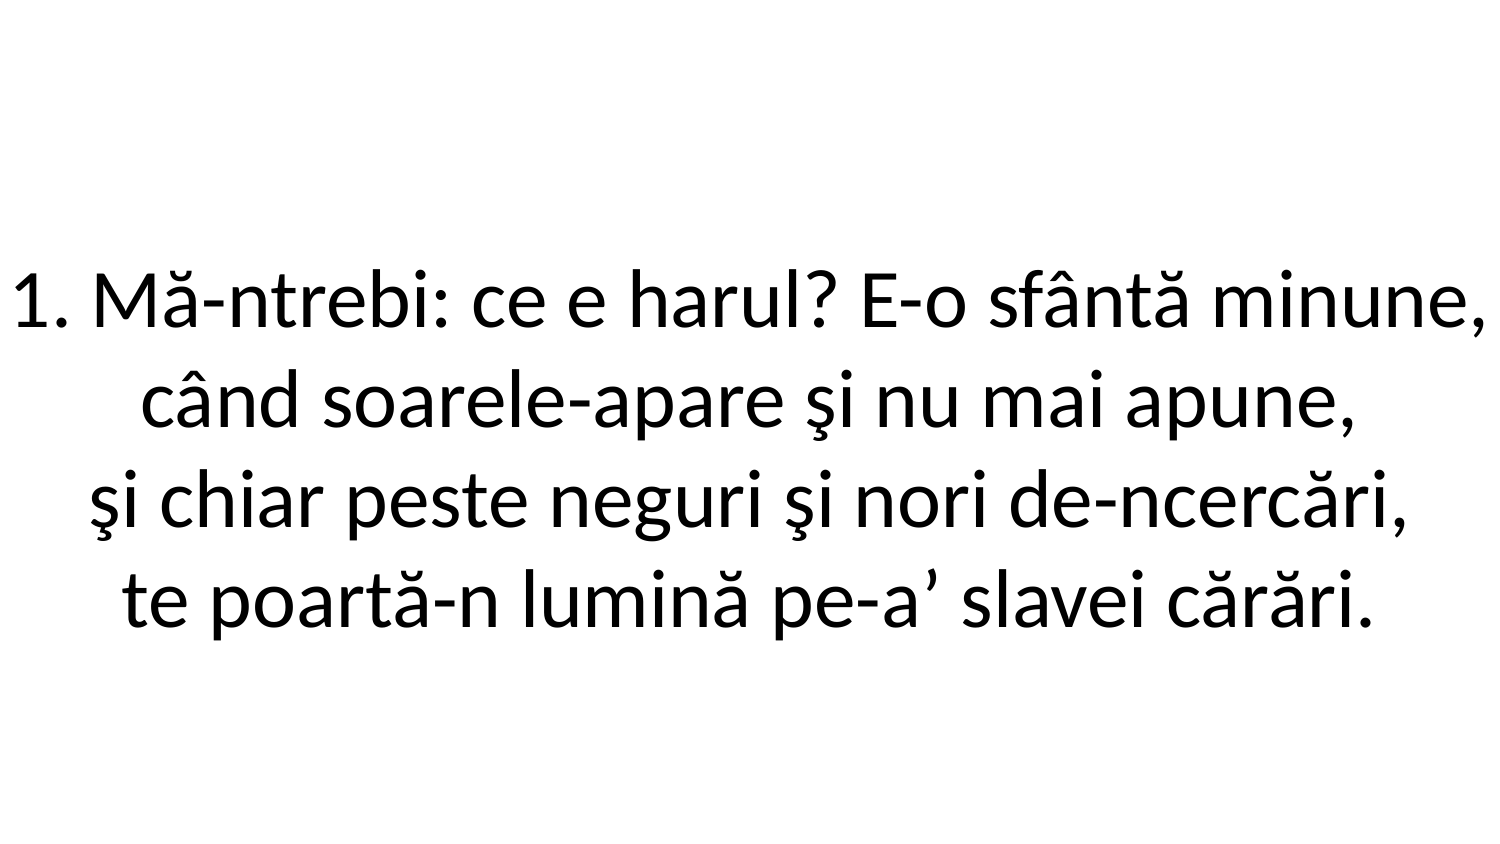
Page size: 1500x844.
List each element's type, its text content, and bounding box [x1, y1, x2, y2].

text_box 1. Mă-ntrebi: ce e harul? E-o sfântă minune, când soarele-apare şi nu mai apune, şi chiar peste neguri şi nori de-ncercări, te poartă-n lumină pe-aʼ slavei cărări. [0, 192, 1500, 652]
